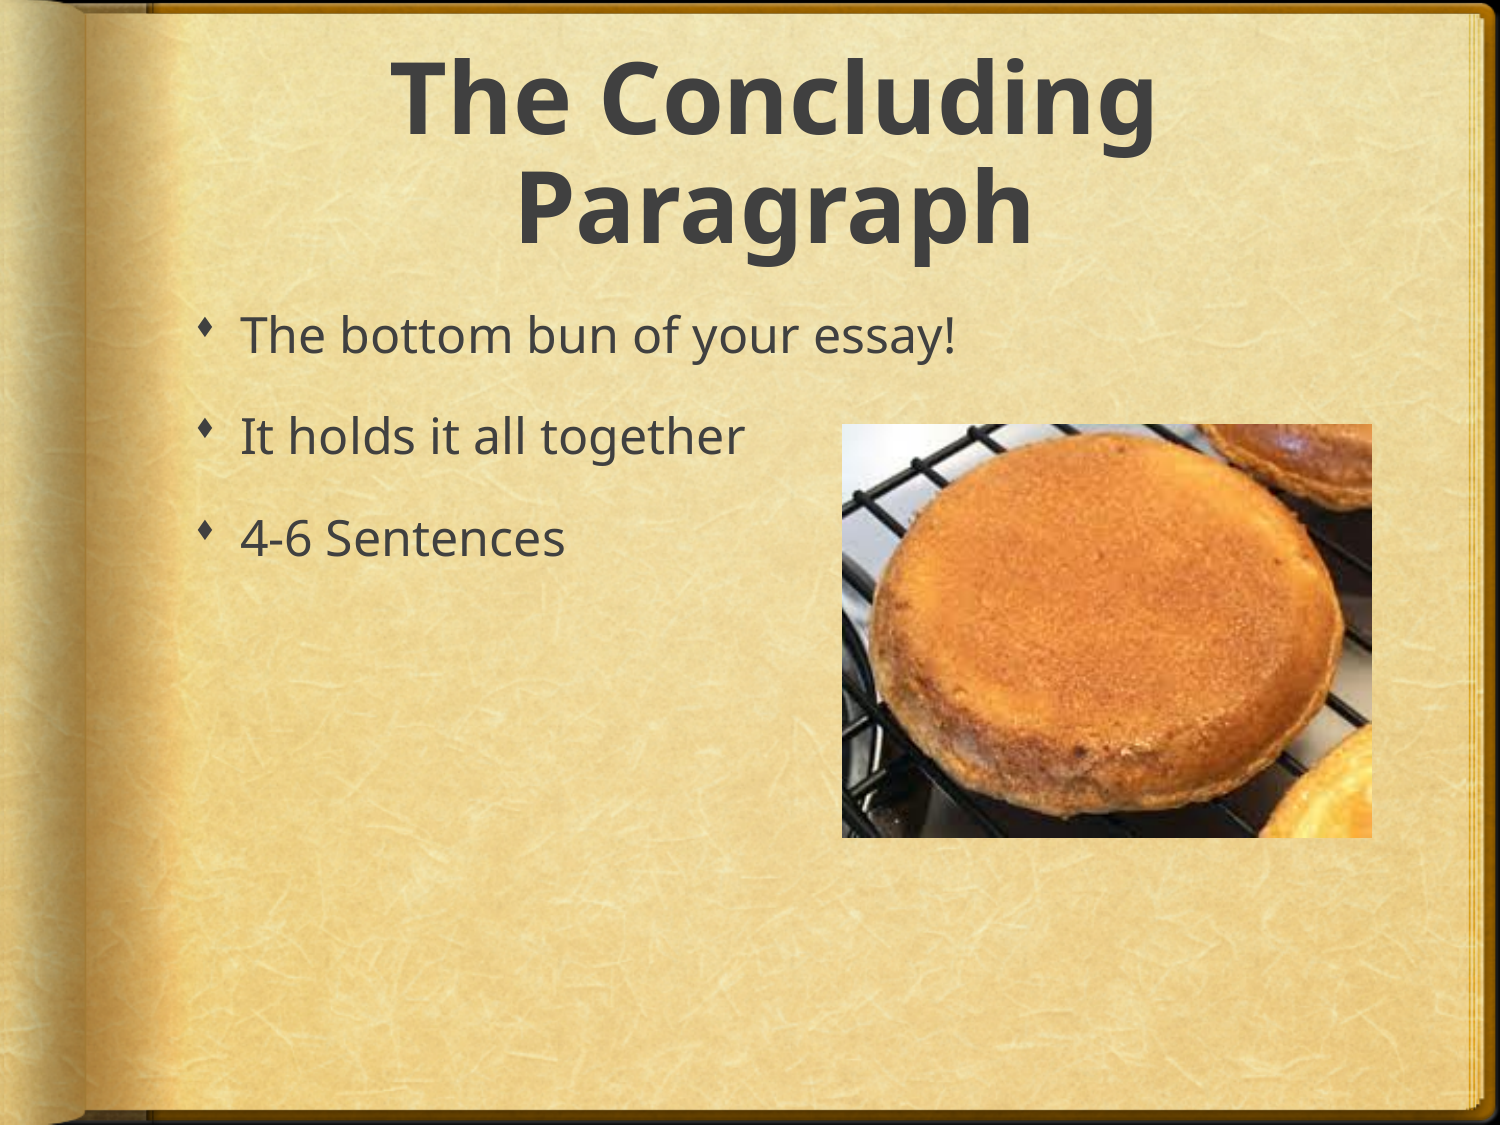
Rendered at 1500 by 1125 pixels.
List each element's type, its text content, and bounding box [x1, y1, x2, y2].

picture [0, 0, 1500, 1125]
list The bottom bun of your essay! It holds it all together 4-6 Sentences [178, 295, 1372, 1005]
title The Concluding Paragraph [178, 45, 1372, 265]
